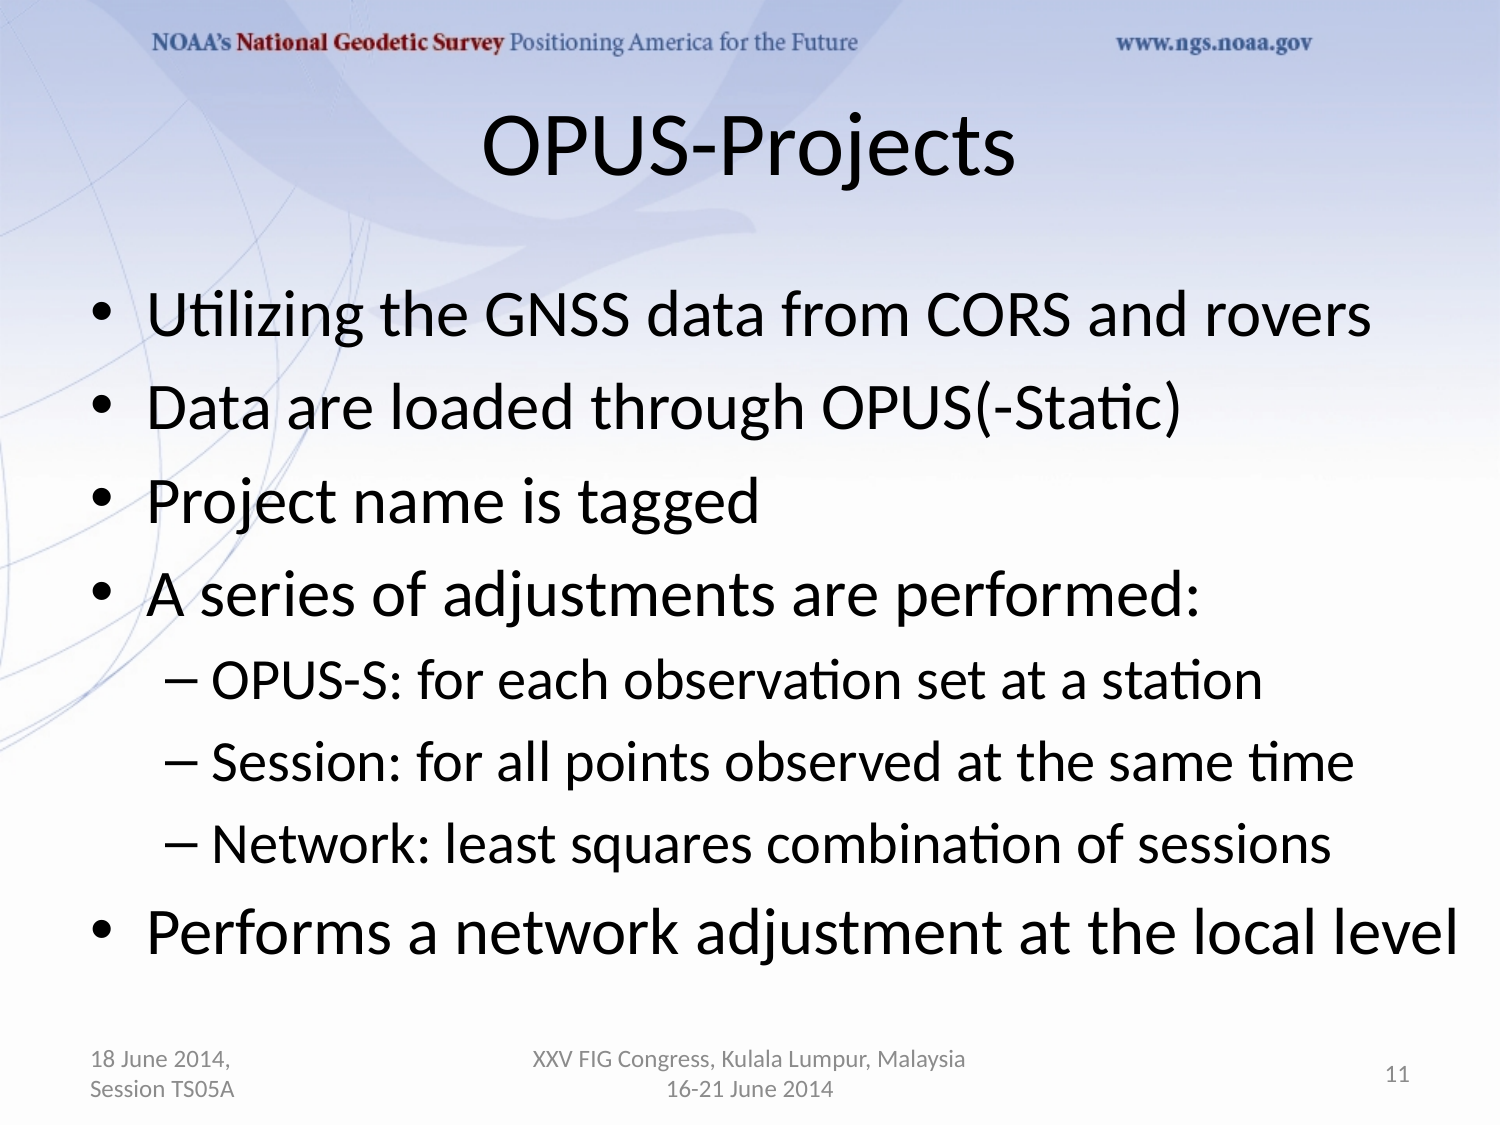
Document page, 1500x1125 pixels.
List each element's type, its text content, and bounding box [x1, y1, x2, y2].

list Utilizing the GNSS data from CORS and rovers Data are loaded through OPUS(-Static) Project name is tagged A series of adjustments are performed: OPUS-S: for each observation set at a station Session: for all points observed at the same time Network: least squares combination of sessions Performs a network adjustment at the local level [74, 262, 1500, 1006]
footer XXV FIG Congress, Kulala Lumpur, Malaysia 16-21 June 2014 [512, 1042, 988, 1103]
slide_number 11 [1074, 1042, 1425, 1103]
picture [0, 0, 1500, 1125]
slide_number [75, 1042, 425, 1103]
title OPUS-Projects [74, 44, 1426, 233]
